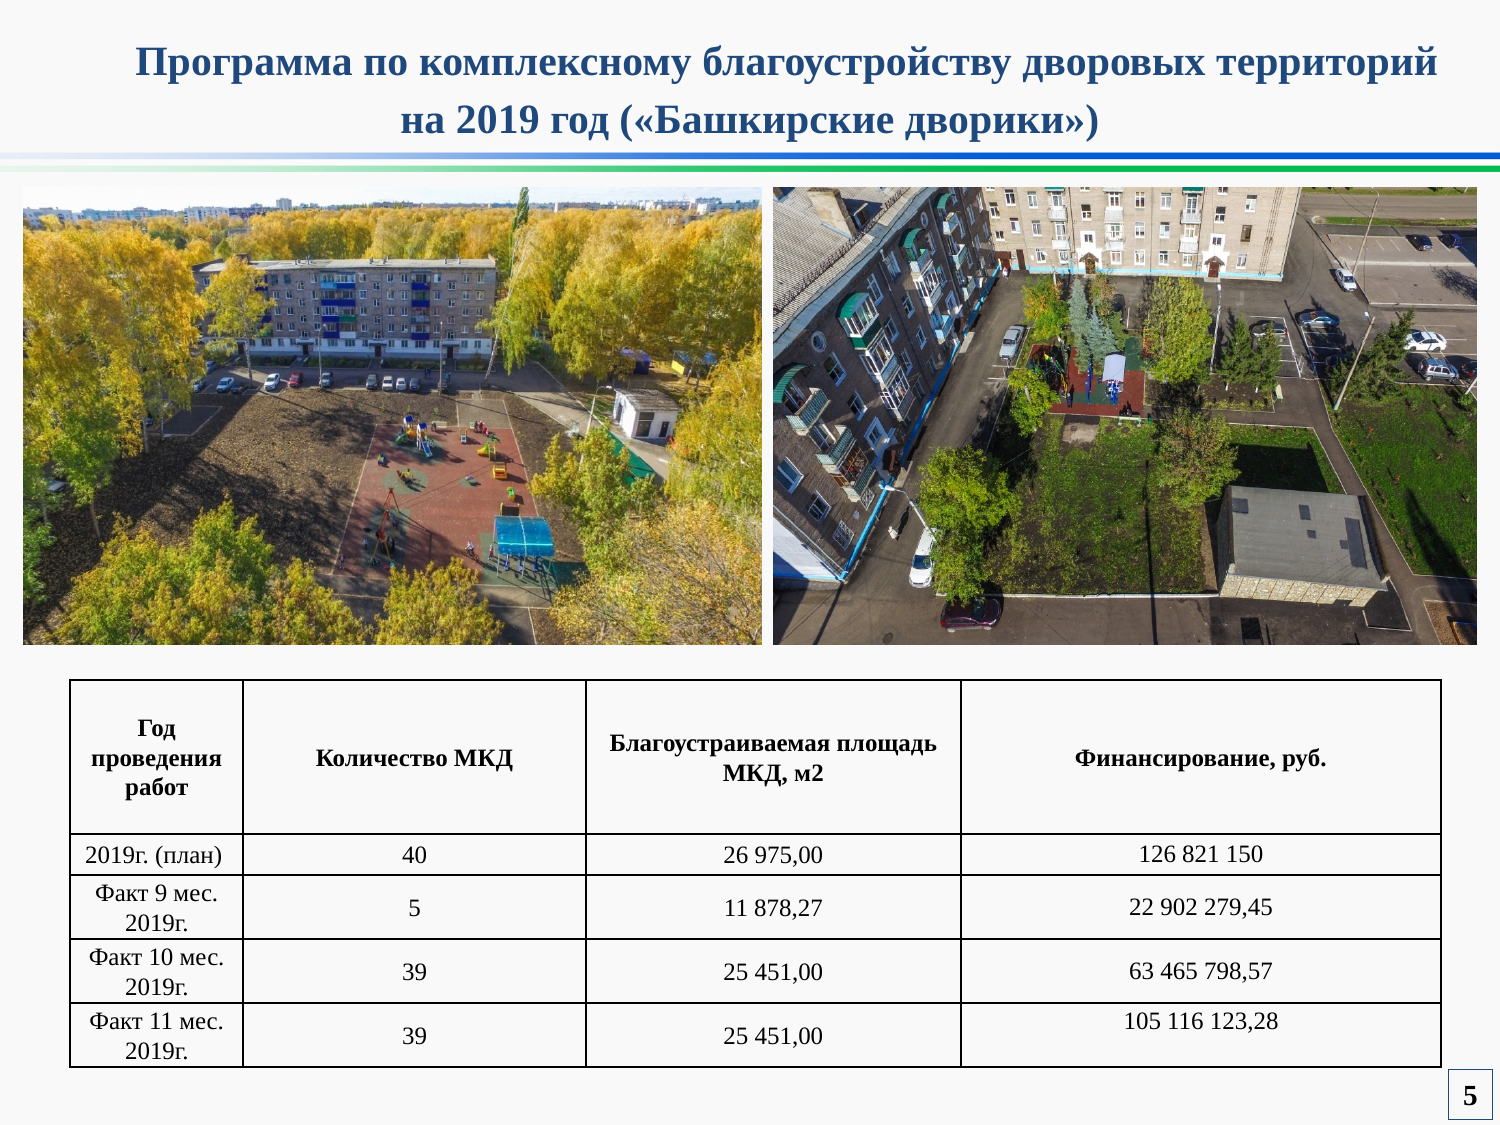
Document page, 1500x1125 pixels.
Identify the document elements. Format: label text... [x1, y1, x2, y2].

text_box Программа по комплексному благоустройству дворовых территорий на 2019 год («Башкирские дворики») [29, 19, 1471, 149]
table_cell 26 975,00 [587, 835, 960, 874]
table_cell 11 878,27 [587, 876, 960, 938]
table_cell 40 [244, 835, 585, 874]
table_cell 25 451,00 [587, 940, 960, 1002]
table_cell 22 902 279,45 [962, 876, 1440, 938]
table_header Благоустраиваемая площадь МКД, м2 [587, 681, 960, 833]
table_cell 2019г. (план) [71, 835, 242, 874]
table_cell 5 [244, 876, 585, 938]
table_cell Факт 11 мес. 2019г. [71, 1004, 242, 1066]
table_header Год проведения работ [71, 681, 242, 833]
table_header Финансирование, руб. [962, 681, 1440, 833]
text_box 5 [1448, 1069, 1493, 1120]
table_header Количество МКД [244, 681, 585, 833]
table_cell 39 [244, 940, 585, 1002]
table_cell Факт 10 мес. 2019г. [71, 940, 242, 1002]
table_cell 63 465 798,57 [962, 940, 1440, 1002]
table_cell 25 451,00 [587, 1004, 960, 1066]
picture [0, 0, 1500, 1125]
table_cell 126 821 150 [962, 835, 1440, 874]
table_cell 105 116 123,28 [962, 1004, 1440, 1066]
table_cell 39 [244, 1004, 585, 1066]
table_cell Факт 9 мес. 2019г. [71, 876, 242, 938]
